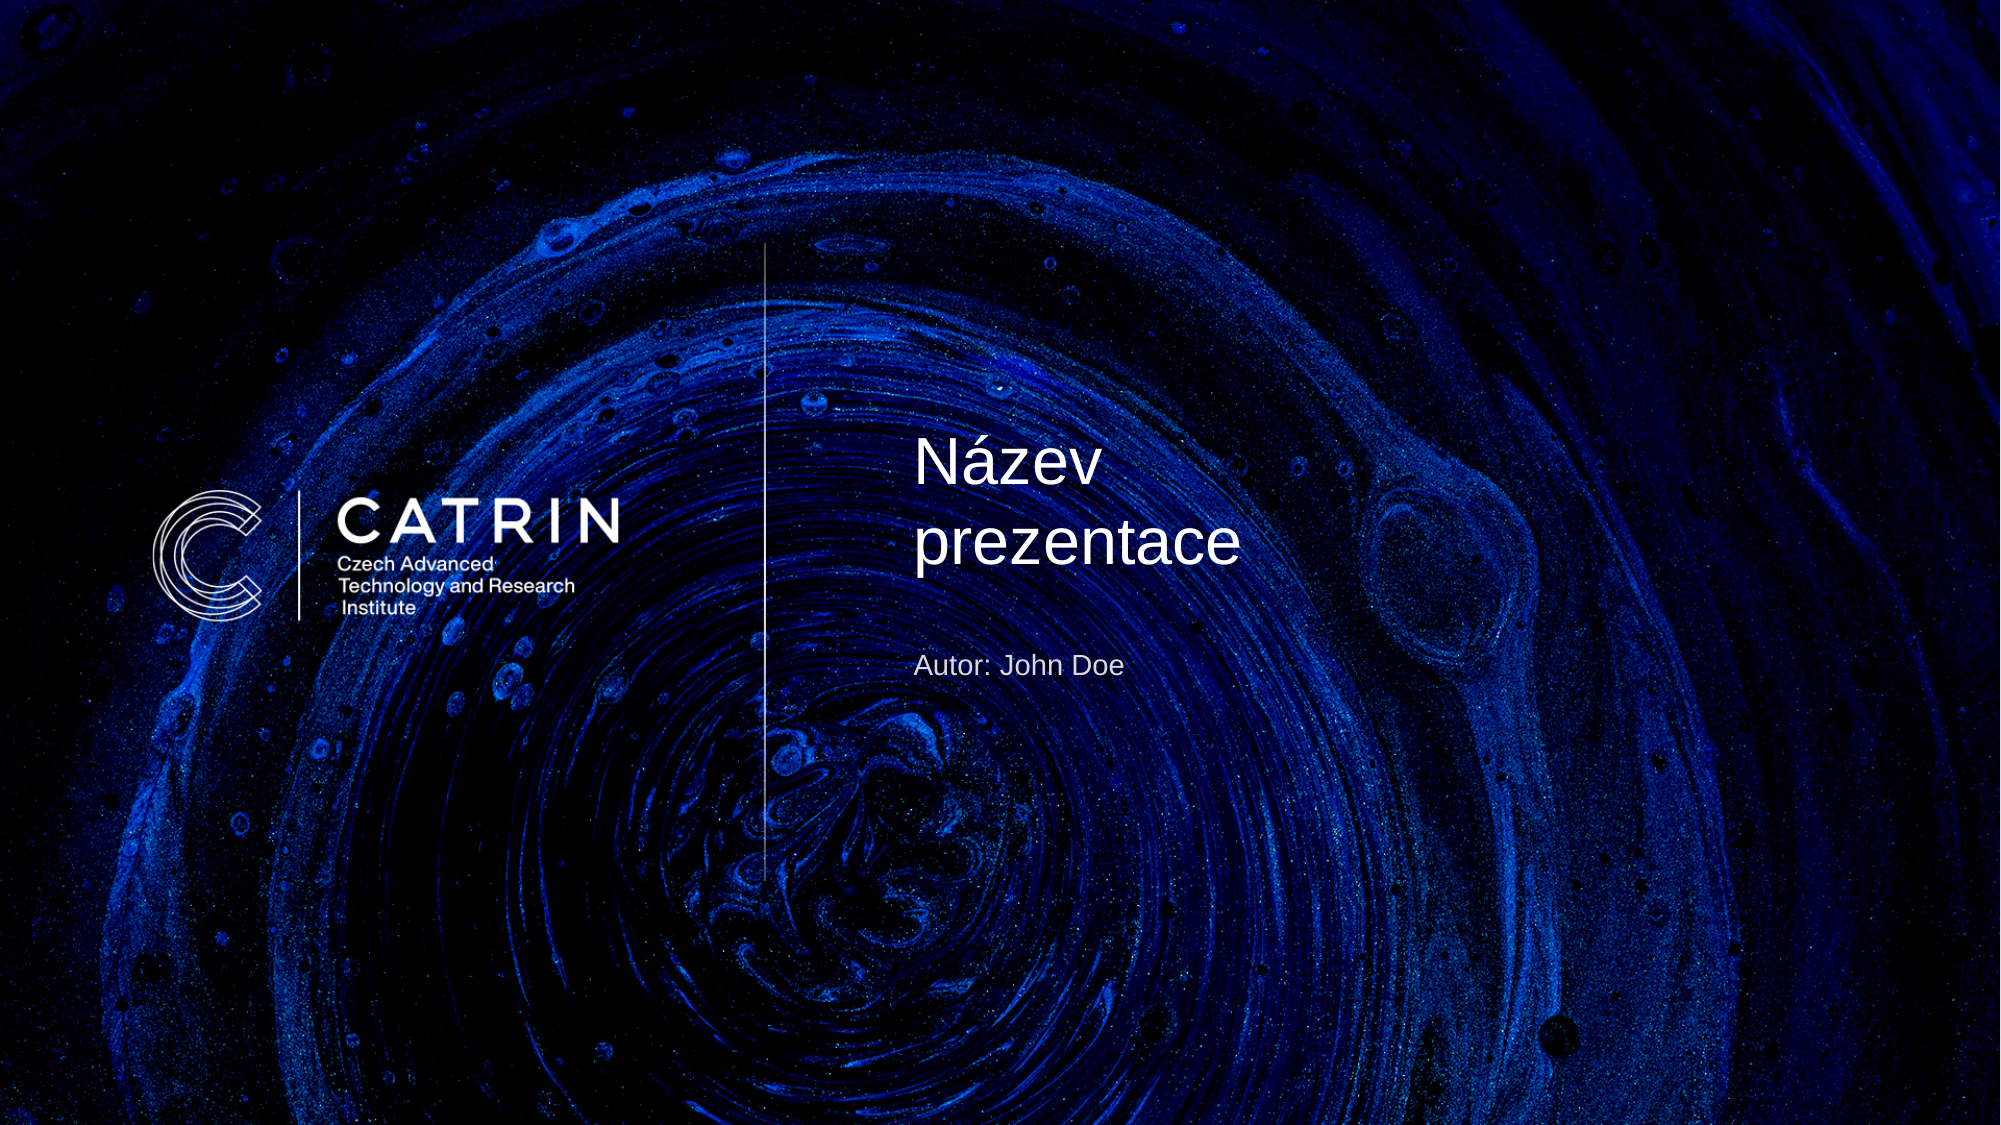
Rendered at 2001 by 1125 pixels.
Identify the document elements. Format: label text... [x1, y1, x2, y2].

text_box Název prezentace [898, 410, 1843, 586]
picture [0, 0, 2001, 1125]
text_box Autor: John Doe [898, 638, 1550, 689]
